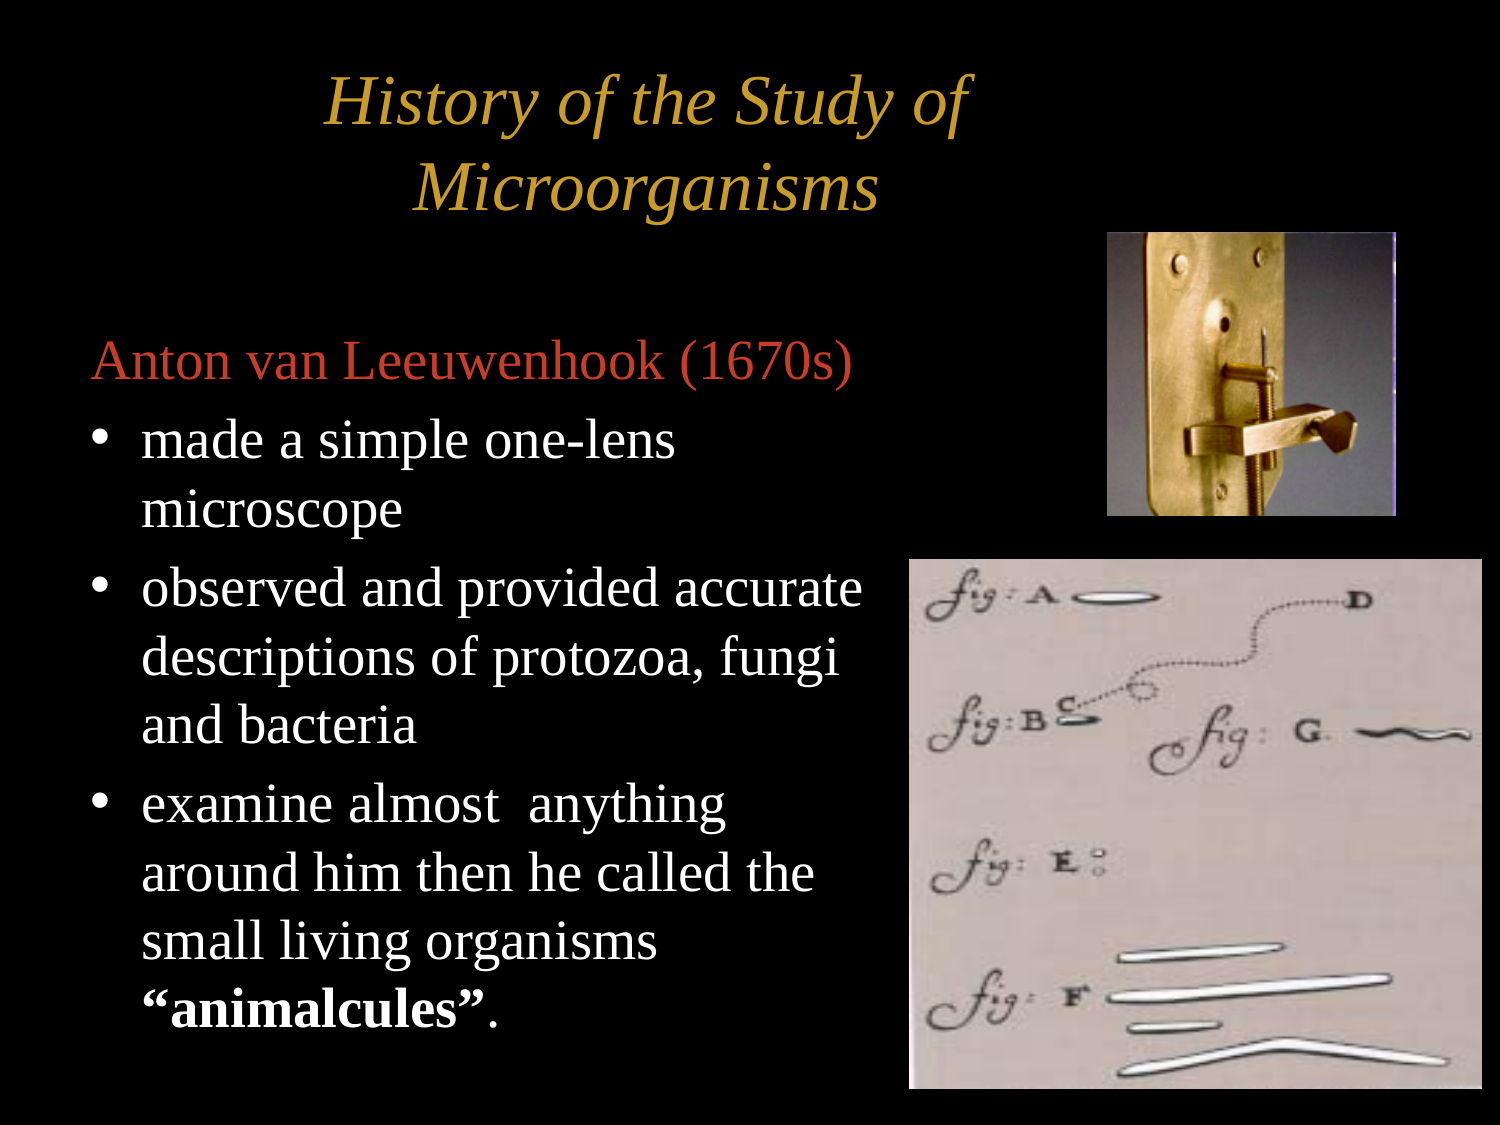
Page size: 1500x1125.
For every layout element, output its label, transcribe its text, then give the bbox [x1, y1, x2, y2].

picture [909, 559, 1482, 1090]
picture [1106, 232, 1396, 517]
title History of the Study of Microorganisms [75, 45, 1219, 233]
list Anton van Leeuwenhook (1670s) made a simple one-lens microscope observed and provided accurate descriptions of protozoa, fungi and bacteria examine almost anything around him then he called the small living organisms “animalcules”. [75, 314, 910, 1058]
